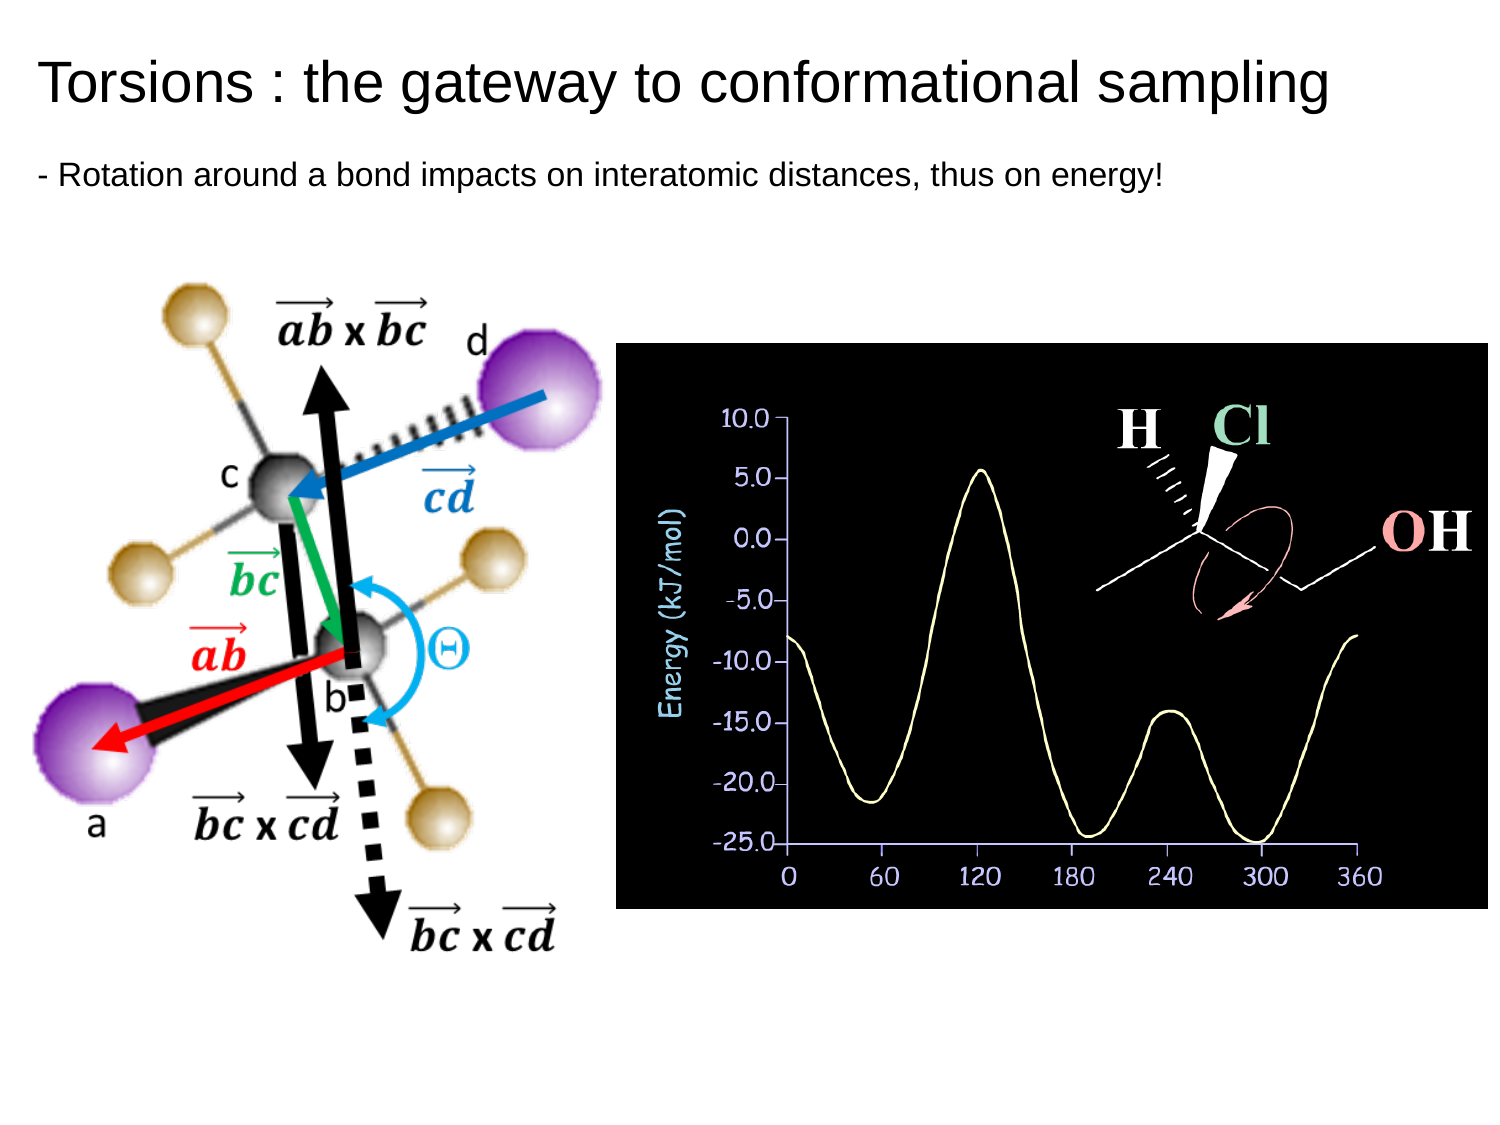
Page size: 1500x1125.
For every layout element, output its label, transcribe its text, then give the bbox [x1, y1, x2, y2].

picture [616, 343, 1488, 909]
text_box Torsions : the gateway to conformational sampling - Rotation around a bond impacts on interatomic distances, thus on energy! [22, 36, 1500, 202]
picture [23, 260, 608, 992]
